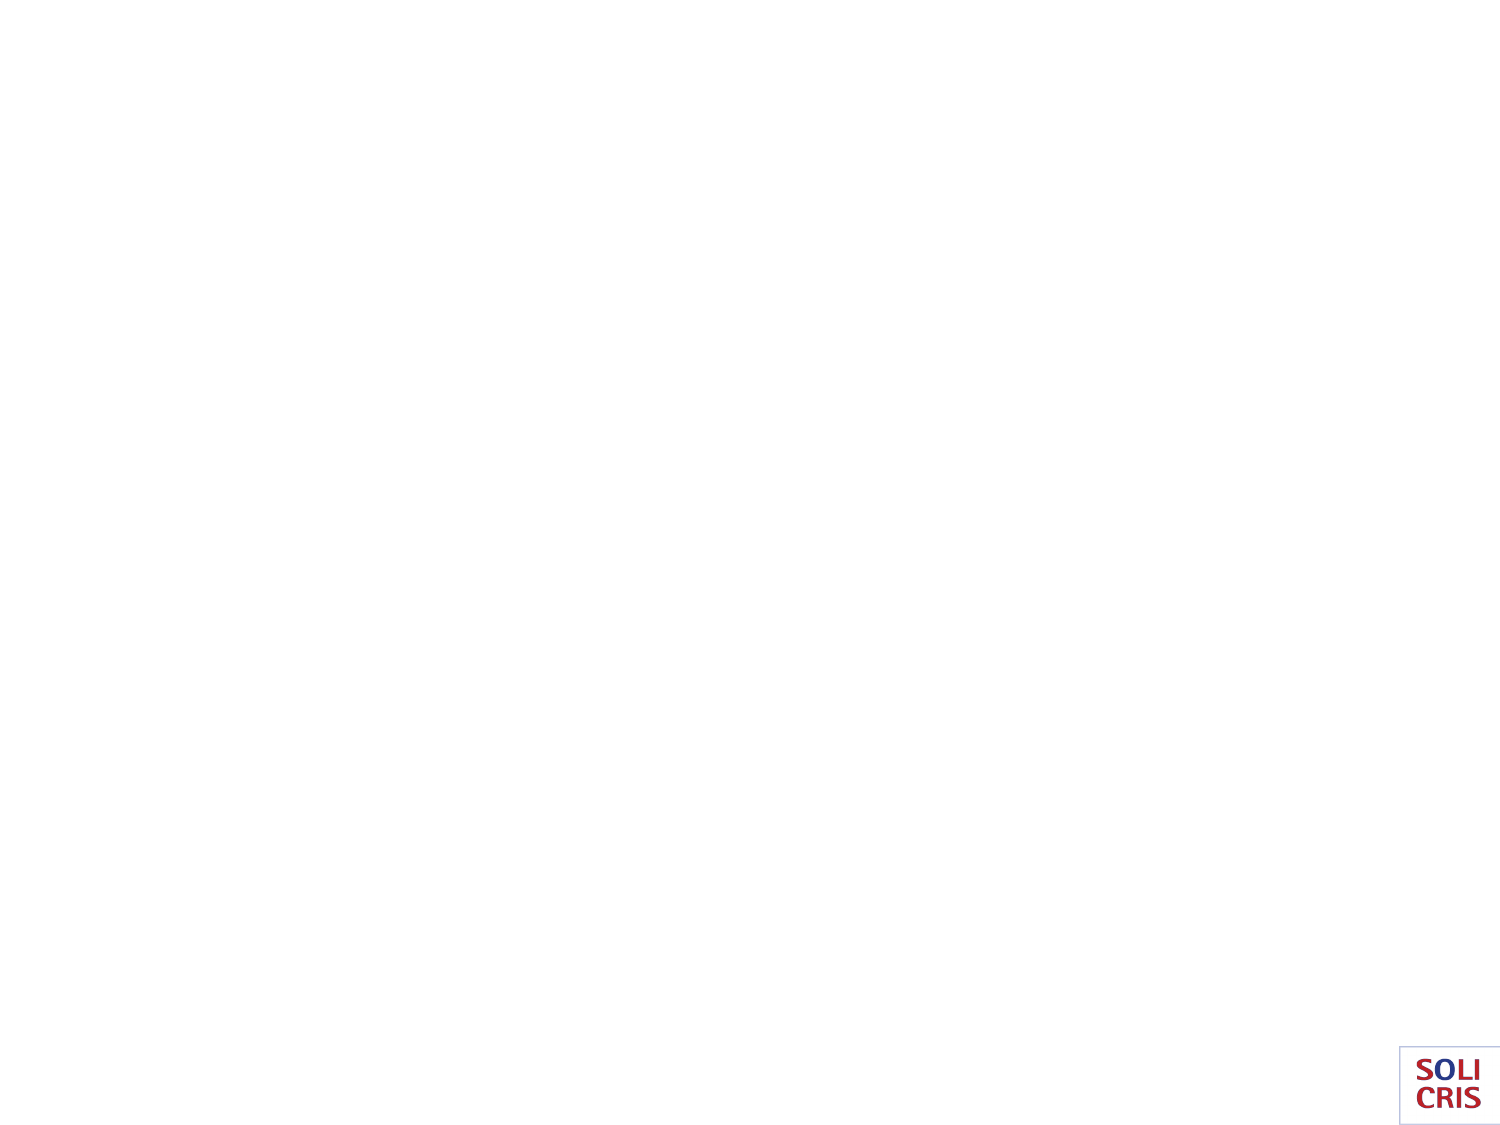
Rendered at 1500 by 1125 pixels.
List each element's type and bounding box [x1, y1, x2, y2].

picture [1399, 1046, 1500, 1125]
